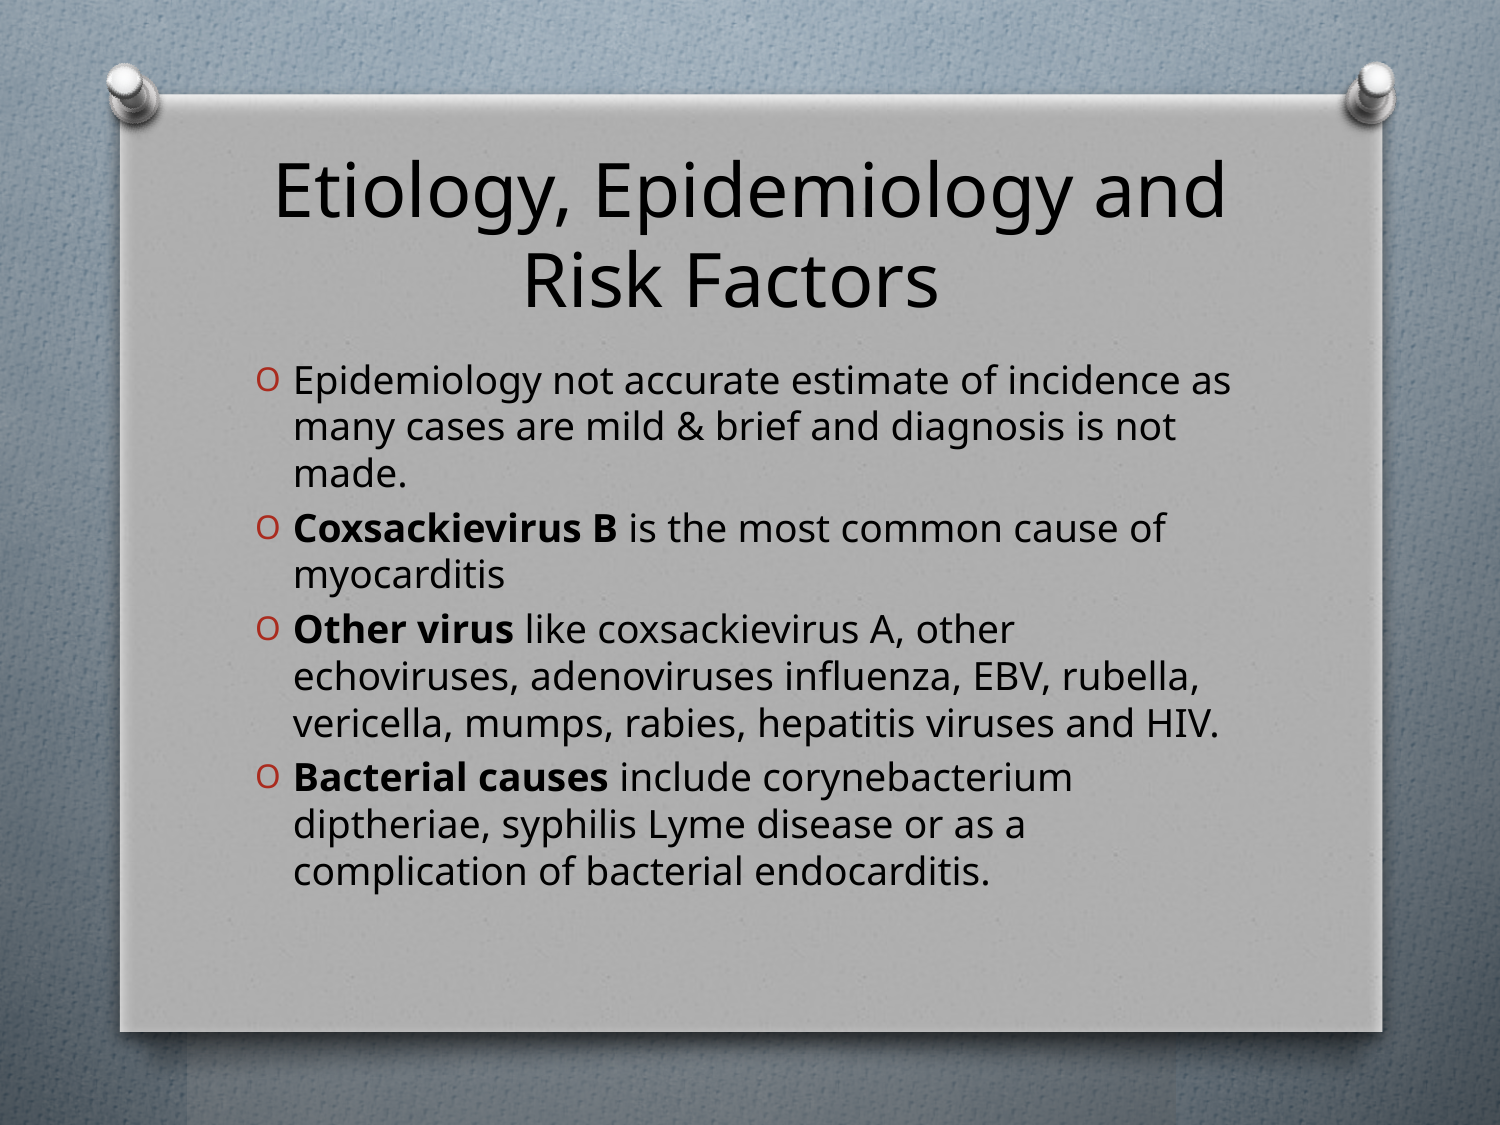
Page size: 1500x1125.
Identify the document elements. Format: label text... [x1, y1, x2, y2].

picture [75, 29, 198, 153]
title Etiology, Epidemiology and Risk Factors [179, 134, 1323, 332]
list Epidemiology not accurate estimate of incidence as many cases are mild & brief and diagnosis is not made. Coxsackievirus B is the most common cause of myocarditis Other virus like coxsackievirus A, other echoviruses, adenoviruses influenza, EBV, rubella, vericella, mumps, rabies, hepatitis viruses and HIV. Bacterial causes include corynebacterium diptheriae, syphilis Lyme disease or as a complication of bacterial endocarditis. [240, 347, 1257, 939]
picture [1317, 35, 1439, 156]
